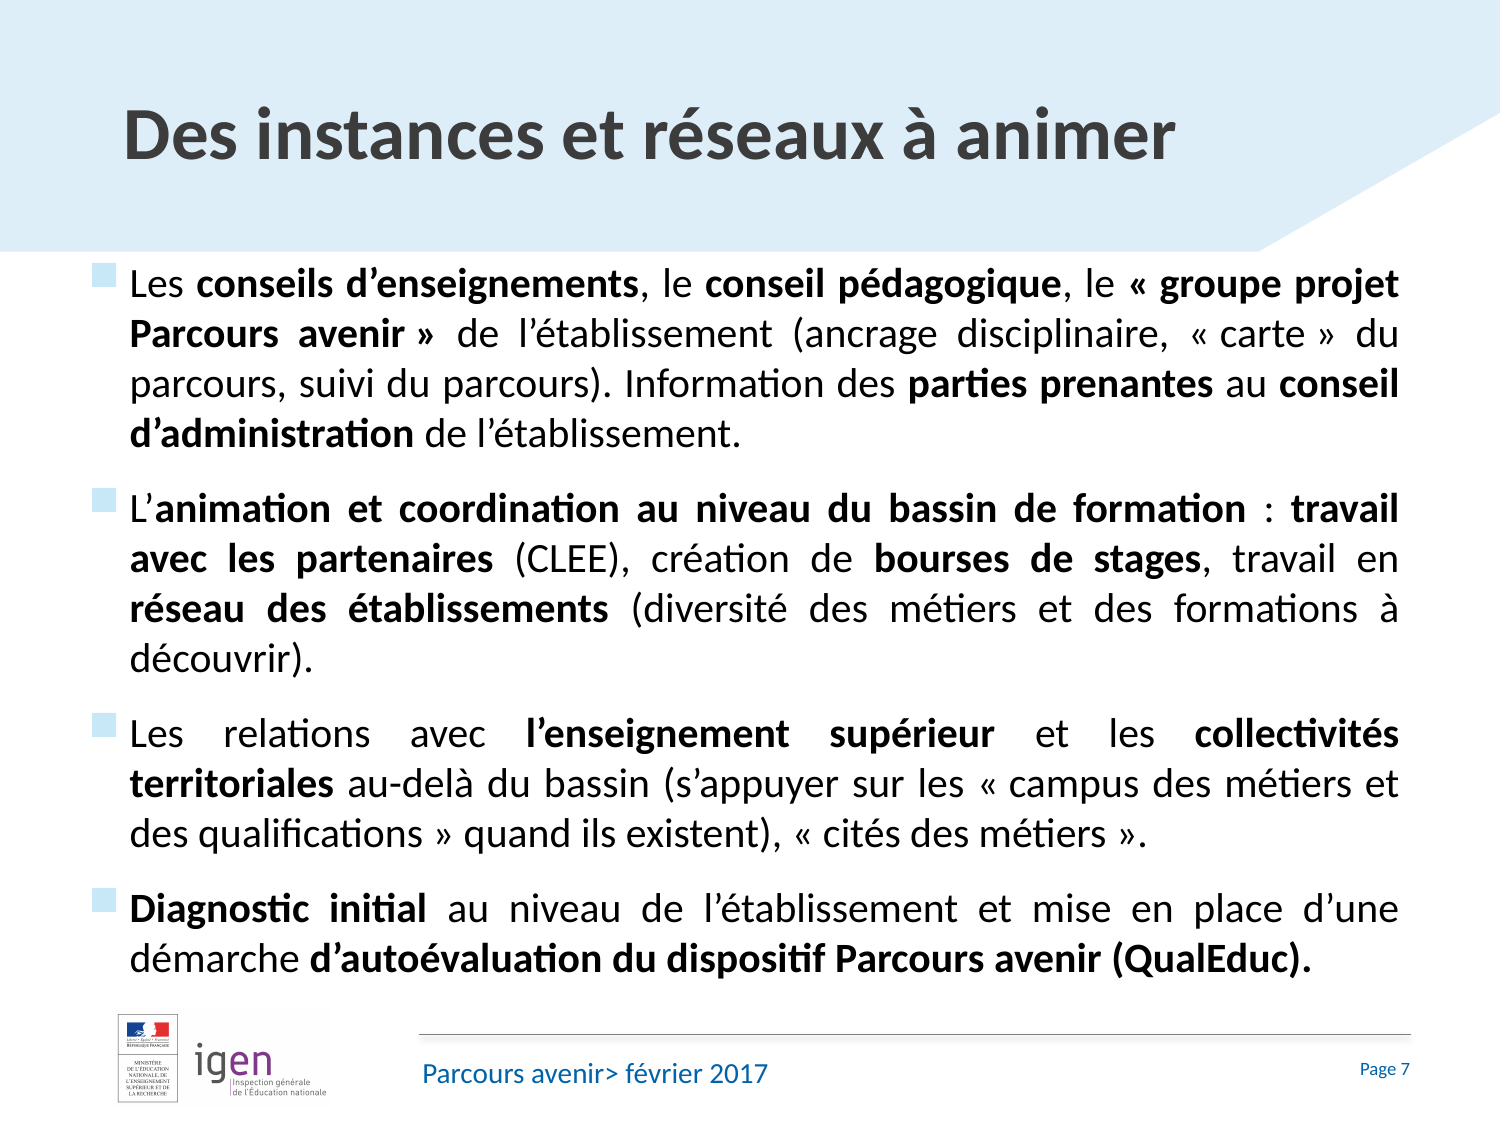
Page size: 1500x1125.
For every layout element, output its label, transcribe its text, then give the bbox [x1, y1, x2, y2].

title Des instances et réseaux à animer [123, 19, 1258, 241]
picture [112, 1008, 332, 1108]
list Les conseils d’enseignements, le conseil pédagogique, le « groupe projet Parcours avenir » de l’établissement (ancrage disciplinaire, « carte » du parcours, suivi du parcours). Information des parties prenantes au conseil d’administration de l’établissement. L’animation et coordination au niveau du bassin de formation : travail avec les partenaires (CLEE), création de bourses de stages, travail en réseau des établissements (diversité des métiers et des formations à découvrir). Les relations avec l’enseignement supérieur et les collectivités territoriales au-delà du bassin (s’appuyer sur les « campus des métiers et des qualifications » quand ils existent), « cités des métiers ». Diagnostic initial au niveau de l’établissement et mise en place d’une démarche d’autoévaluation du dispositif Parcours avenir (QualEduc). [88, 255, 1400, 976]
